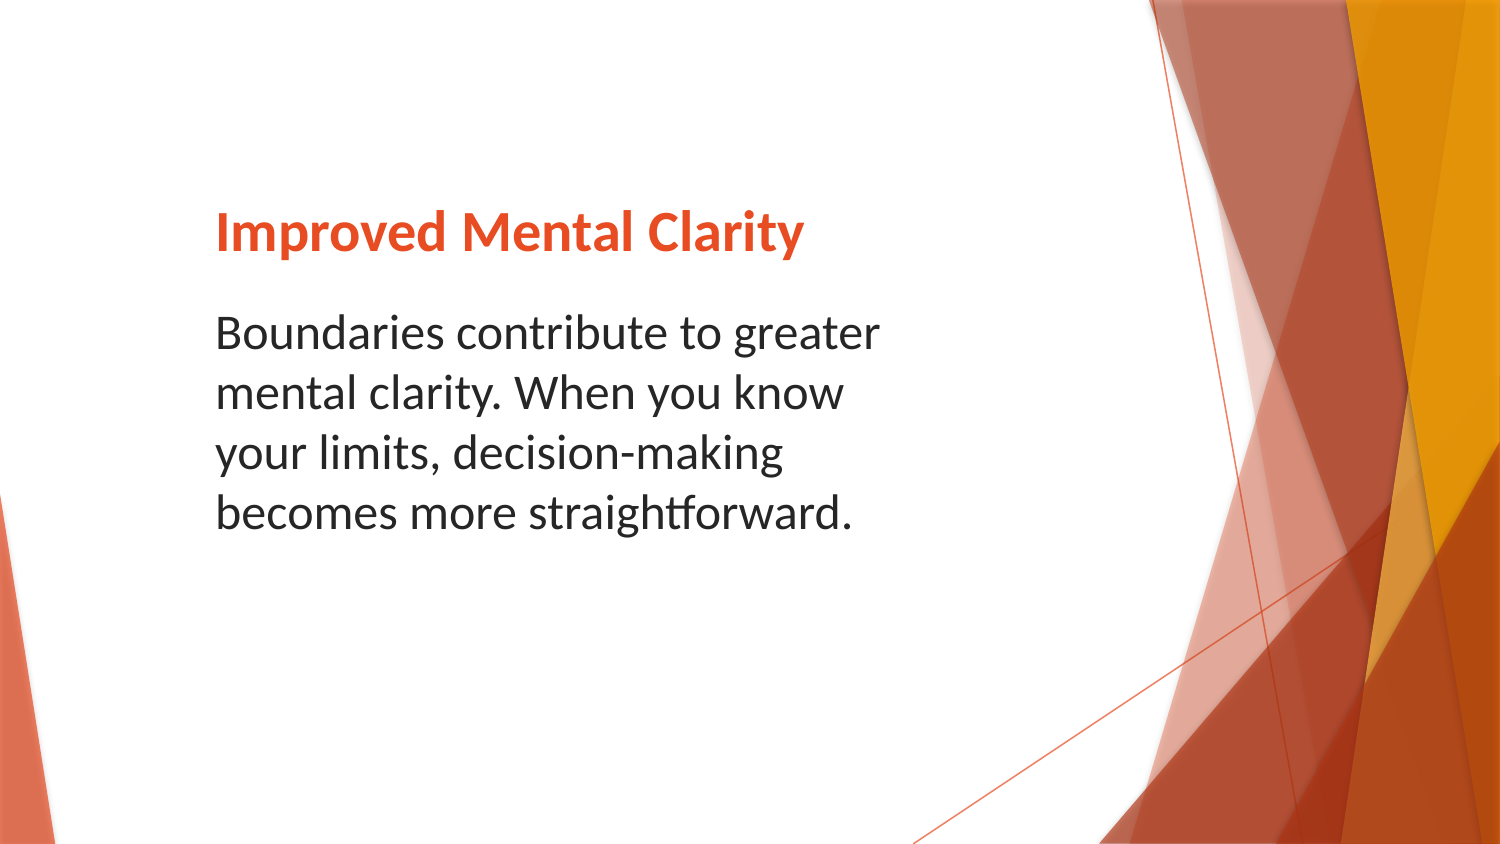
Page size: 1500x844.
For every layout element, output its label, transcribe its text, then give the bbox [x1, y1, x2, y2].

title Improved Mental Clarity [200, 185, 1258, 285]
list Boundaries contribute to greater mental clarity. When you know your limits, decision-making becomes more straightforward. [200, 291, 951, 718]
